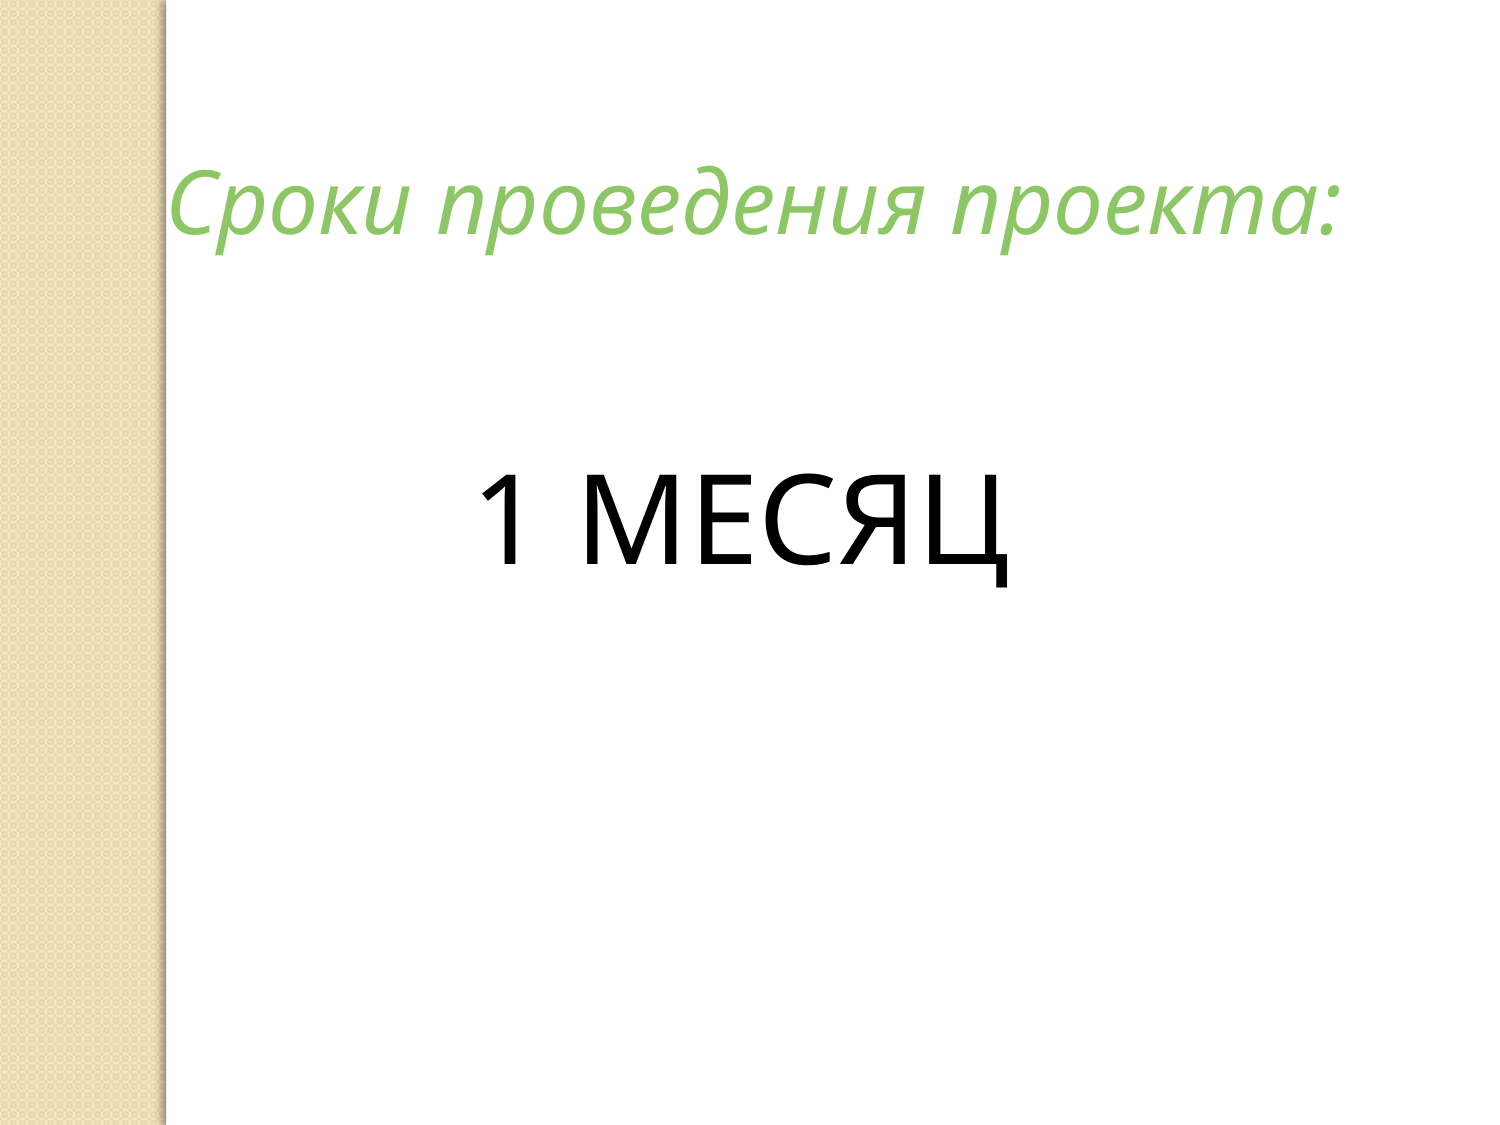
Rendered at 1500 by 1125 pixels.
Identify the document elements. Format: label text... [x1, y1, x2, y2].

list 1 МЕСЯЦ [149, 339, 1500, 1084]
title Сроки проведения проекта: [150, 105, 1500, 293]
